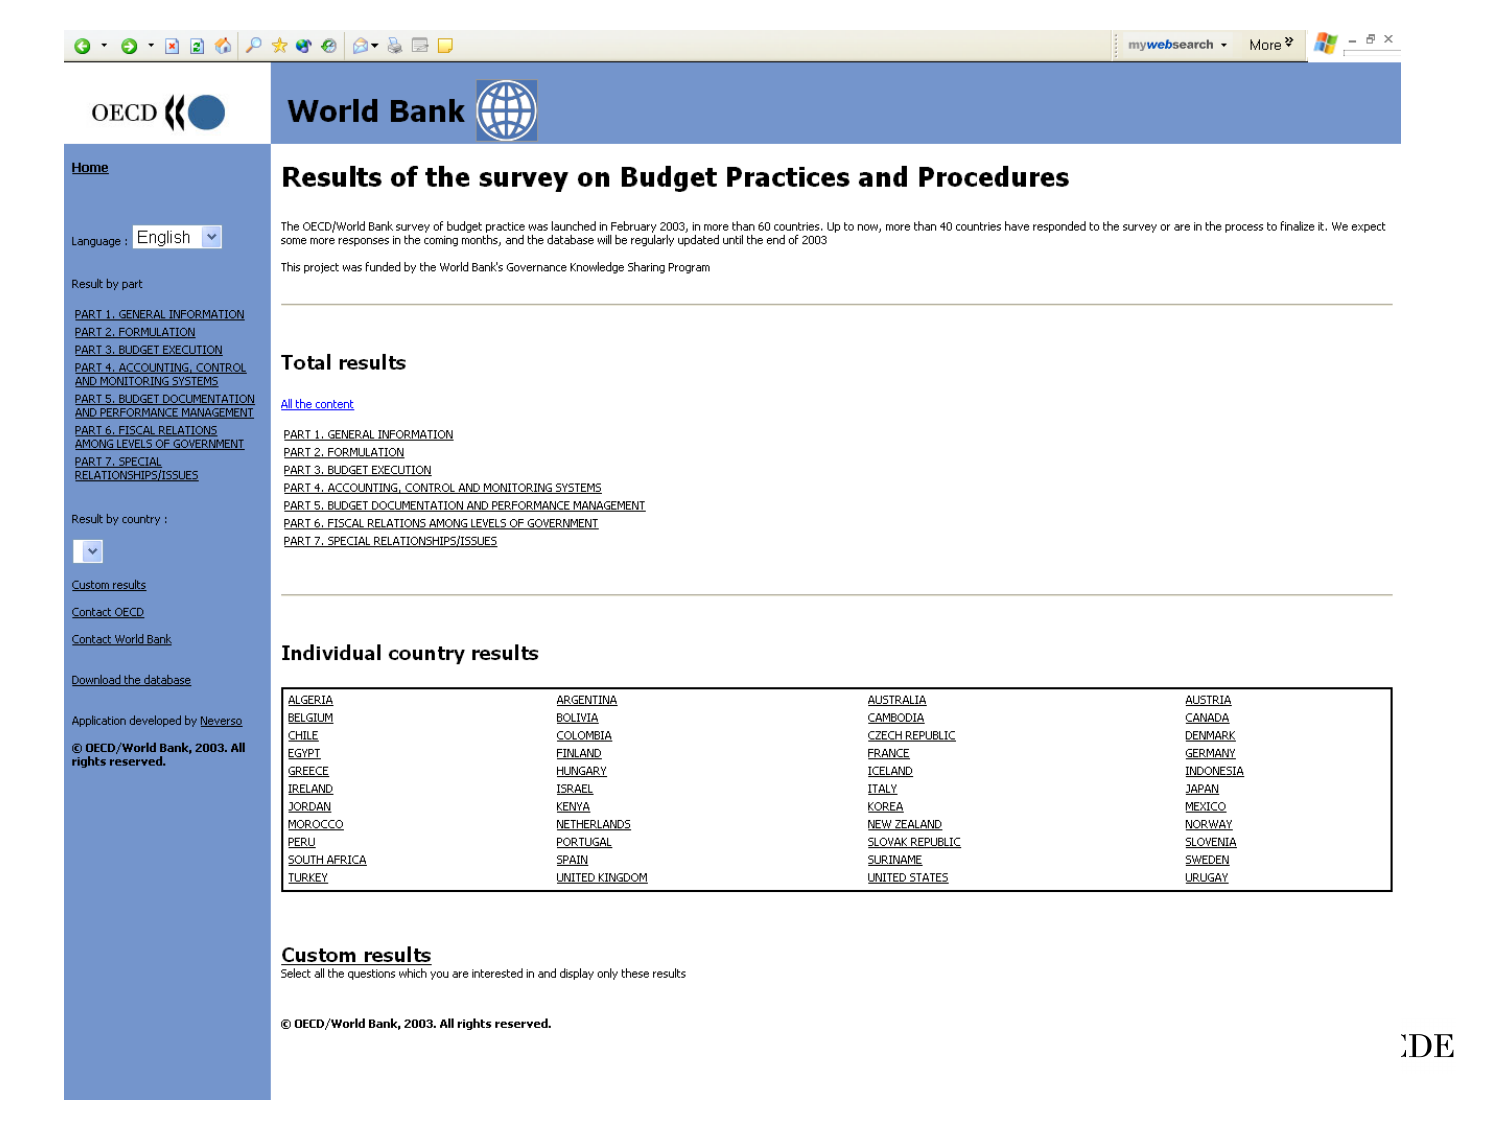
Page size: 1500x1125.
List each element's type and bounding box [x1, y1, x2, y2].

picture [64, 30, 1456, 1100]
